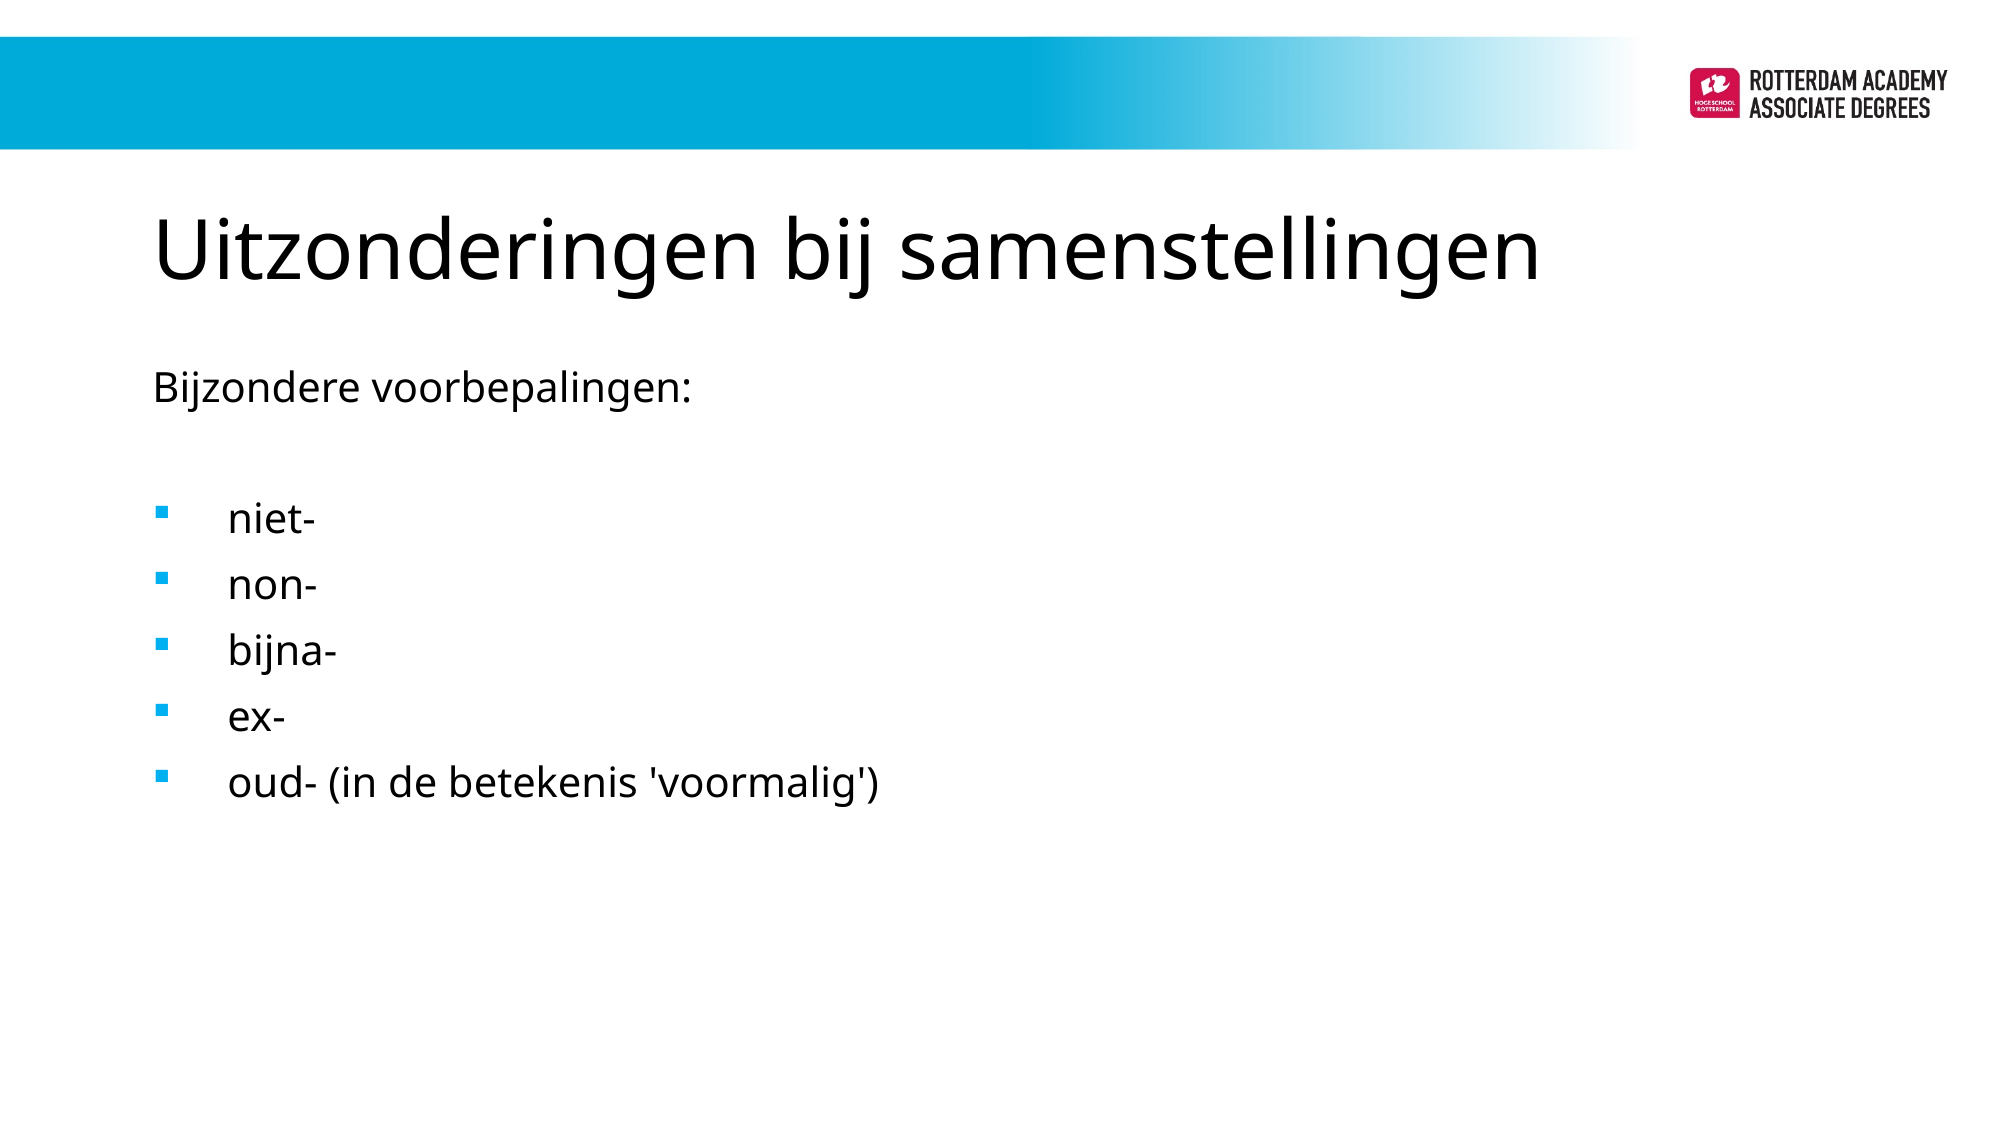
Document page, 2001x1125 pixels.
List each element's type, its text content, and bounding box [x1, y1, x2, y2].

title Uitzonderingen bij samenstellingen [137, 175, 1863, 329]
picture [0, 0, 2000, 184]
list Bijzondere voorbepalingen: niet- non- bijna- ex- oud- (in de betekenis 'voormalig') [137, 358, 1863, 1053]
